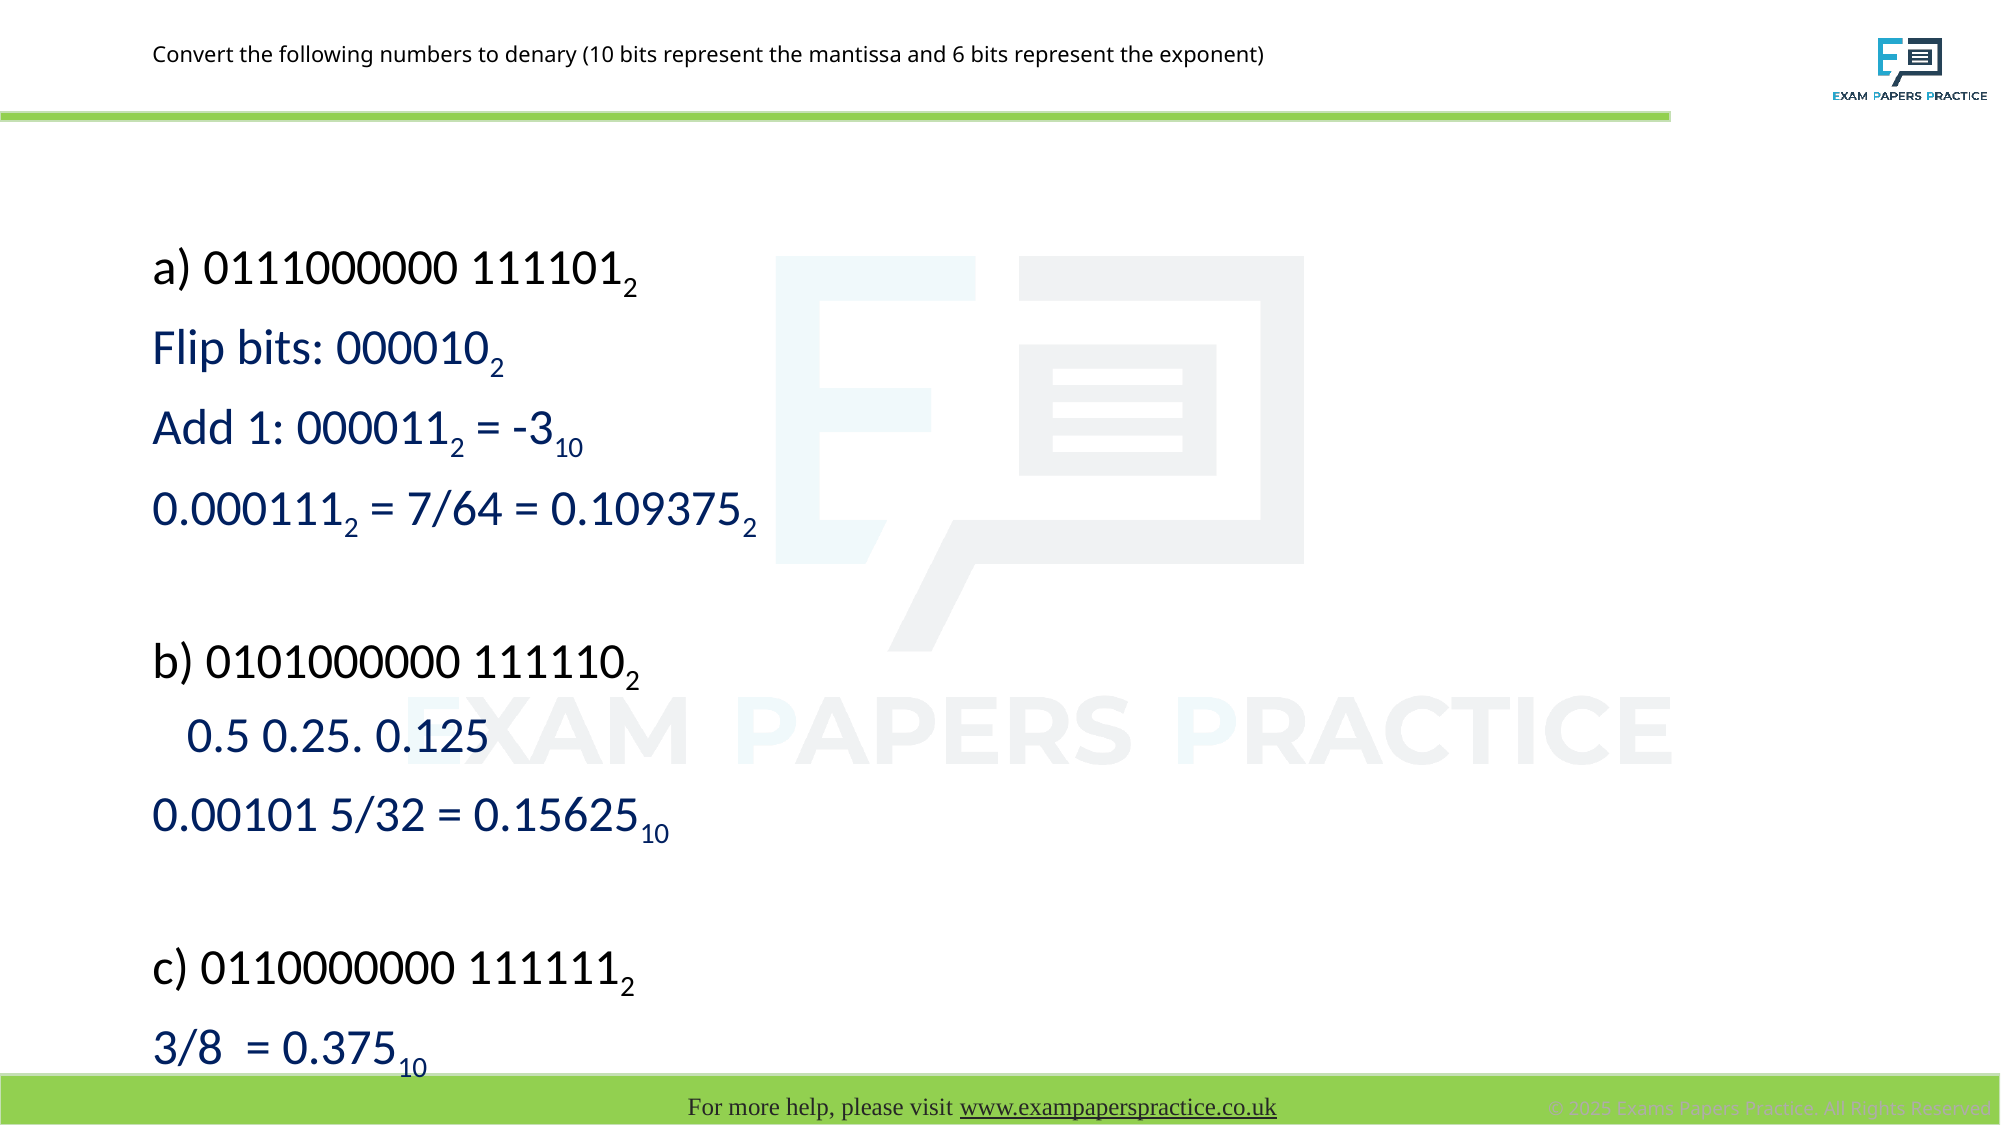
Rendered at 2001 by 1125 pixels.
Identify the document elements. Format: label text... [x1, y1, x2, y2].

title Convert the following numbers to denary (10 bits represent the mantissa and 6 bits represent the exponent) [137, 35, 1863, 75]
list a) 0111000000 1111012 Flip bits: 0000102 Add 1: 0000112 = -310 0.0001112 = 7/64 = 0.1093752 b) 0101000000 1111102 0.5 0.25. 0.125 0.00101 5/32 = 0.1562510 c) 0110000000 1111112 3/8 = 0.37510 [137, 227, 1863, 1090]
